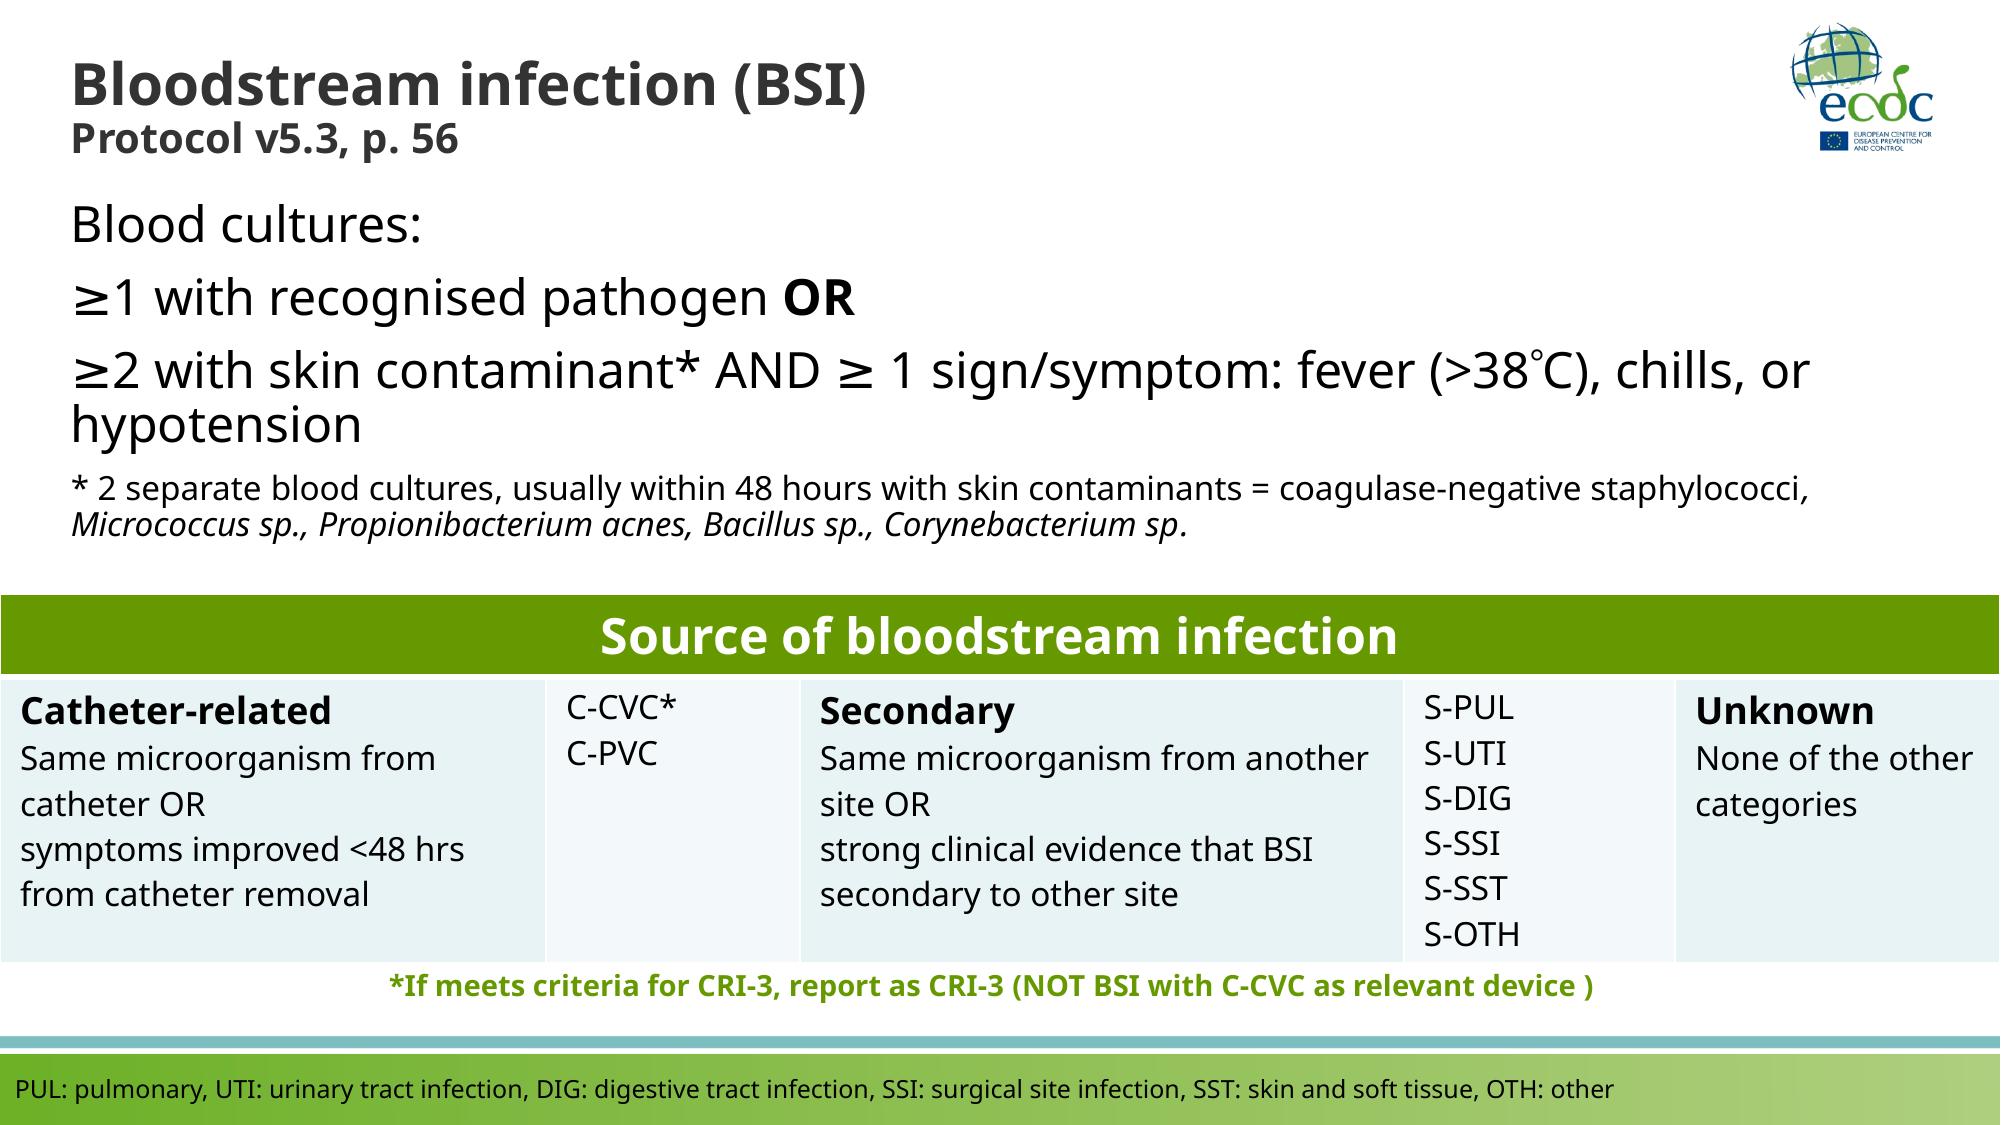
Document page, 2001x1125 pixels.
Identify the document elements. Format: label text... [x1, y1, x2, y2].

picture [0, 0, 2000, 593]
text_box *If meets criteria for CRI-3, report as CRI-3 (NOT BSI with C-CVC as relevant device ) [176, 964, 1806, 1010]
table_cell Unknown None of the other categories [1676, 680, 1999, 962]
title Bloodstream infection (BSI) Protocol v5.3, p. 56 [70, 54, 1764, 186]
table_cell Catheter-related Same microorganism from catheter OR symptoms improved <48 hrs from catheter removal [1, 680, 545, 962]
picture [0, 964, 2000, 1125]
table_cell S-PUL S-UTI S-DIG S-SSI S-SST S-OTH [1405, 680, 1674, 962]
table_cell C-CVC* C-PVC [547, 680, 799, 962]
table_header Source of bloodstream infection [1, 595, 1999, 674]
list Blood cultures: ≥1 with recognised pathogen OR ≥2 with skin contaminant* AND ≥ 1 sign/symptom: fever (>38C), chills, or hypotension * 2 separate blood cultures, usually within 48 hours with skin contaminants = coagulase-negative staphylococci, Micrococcus sp., Propionibacterium acnes, Bacillus sp., Corynebacterium sp. [70, 199, 1872, 593]
text_box PUL: pulmonary, UTI: urinary tract infection, DIG: digestive tract infection, SSI: surgical site infection, SST: skin and soft tissue, OTH: other [0, 1069, 1956, 1112]
table_cell Secondary Same microorganism from another site OR strong clinical evidence that BSI secondary to other site [801, 680, 1403, 962]
